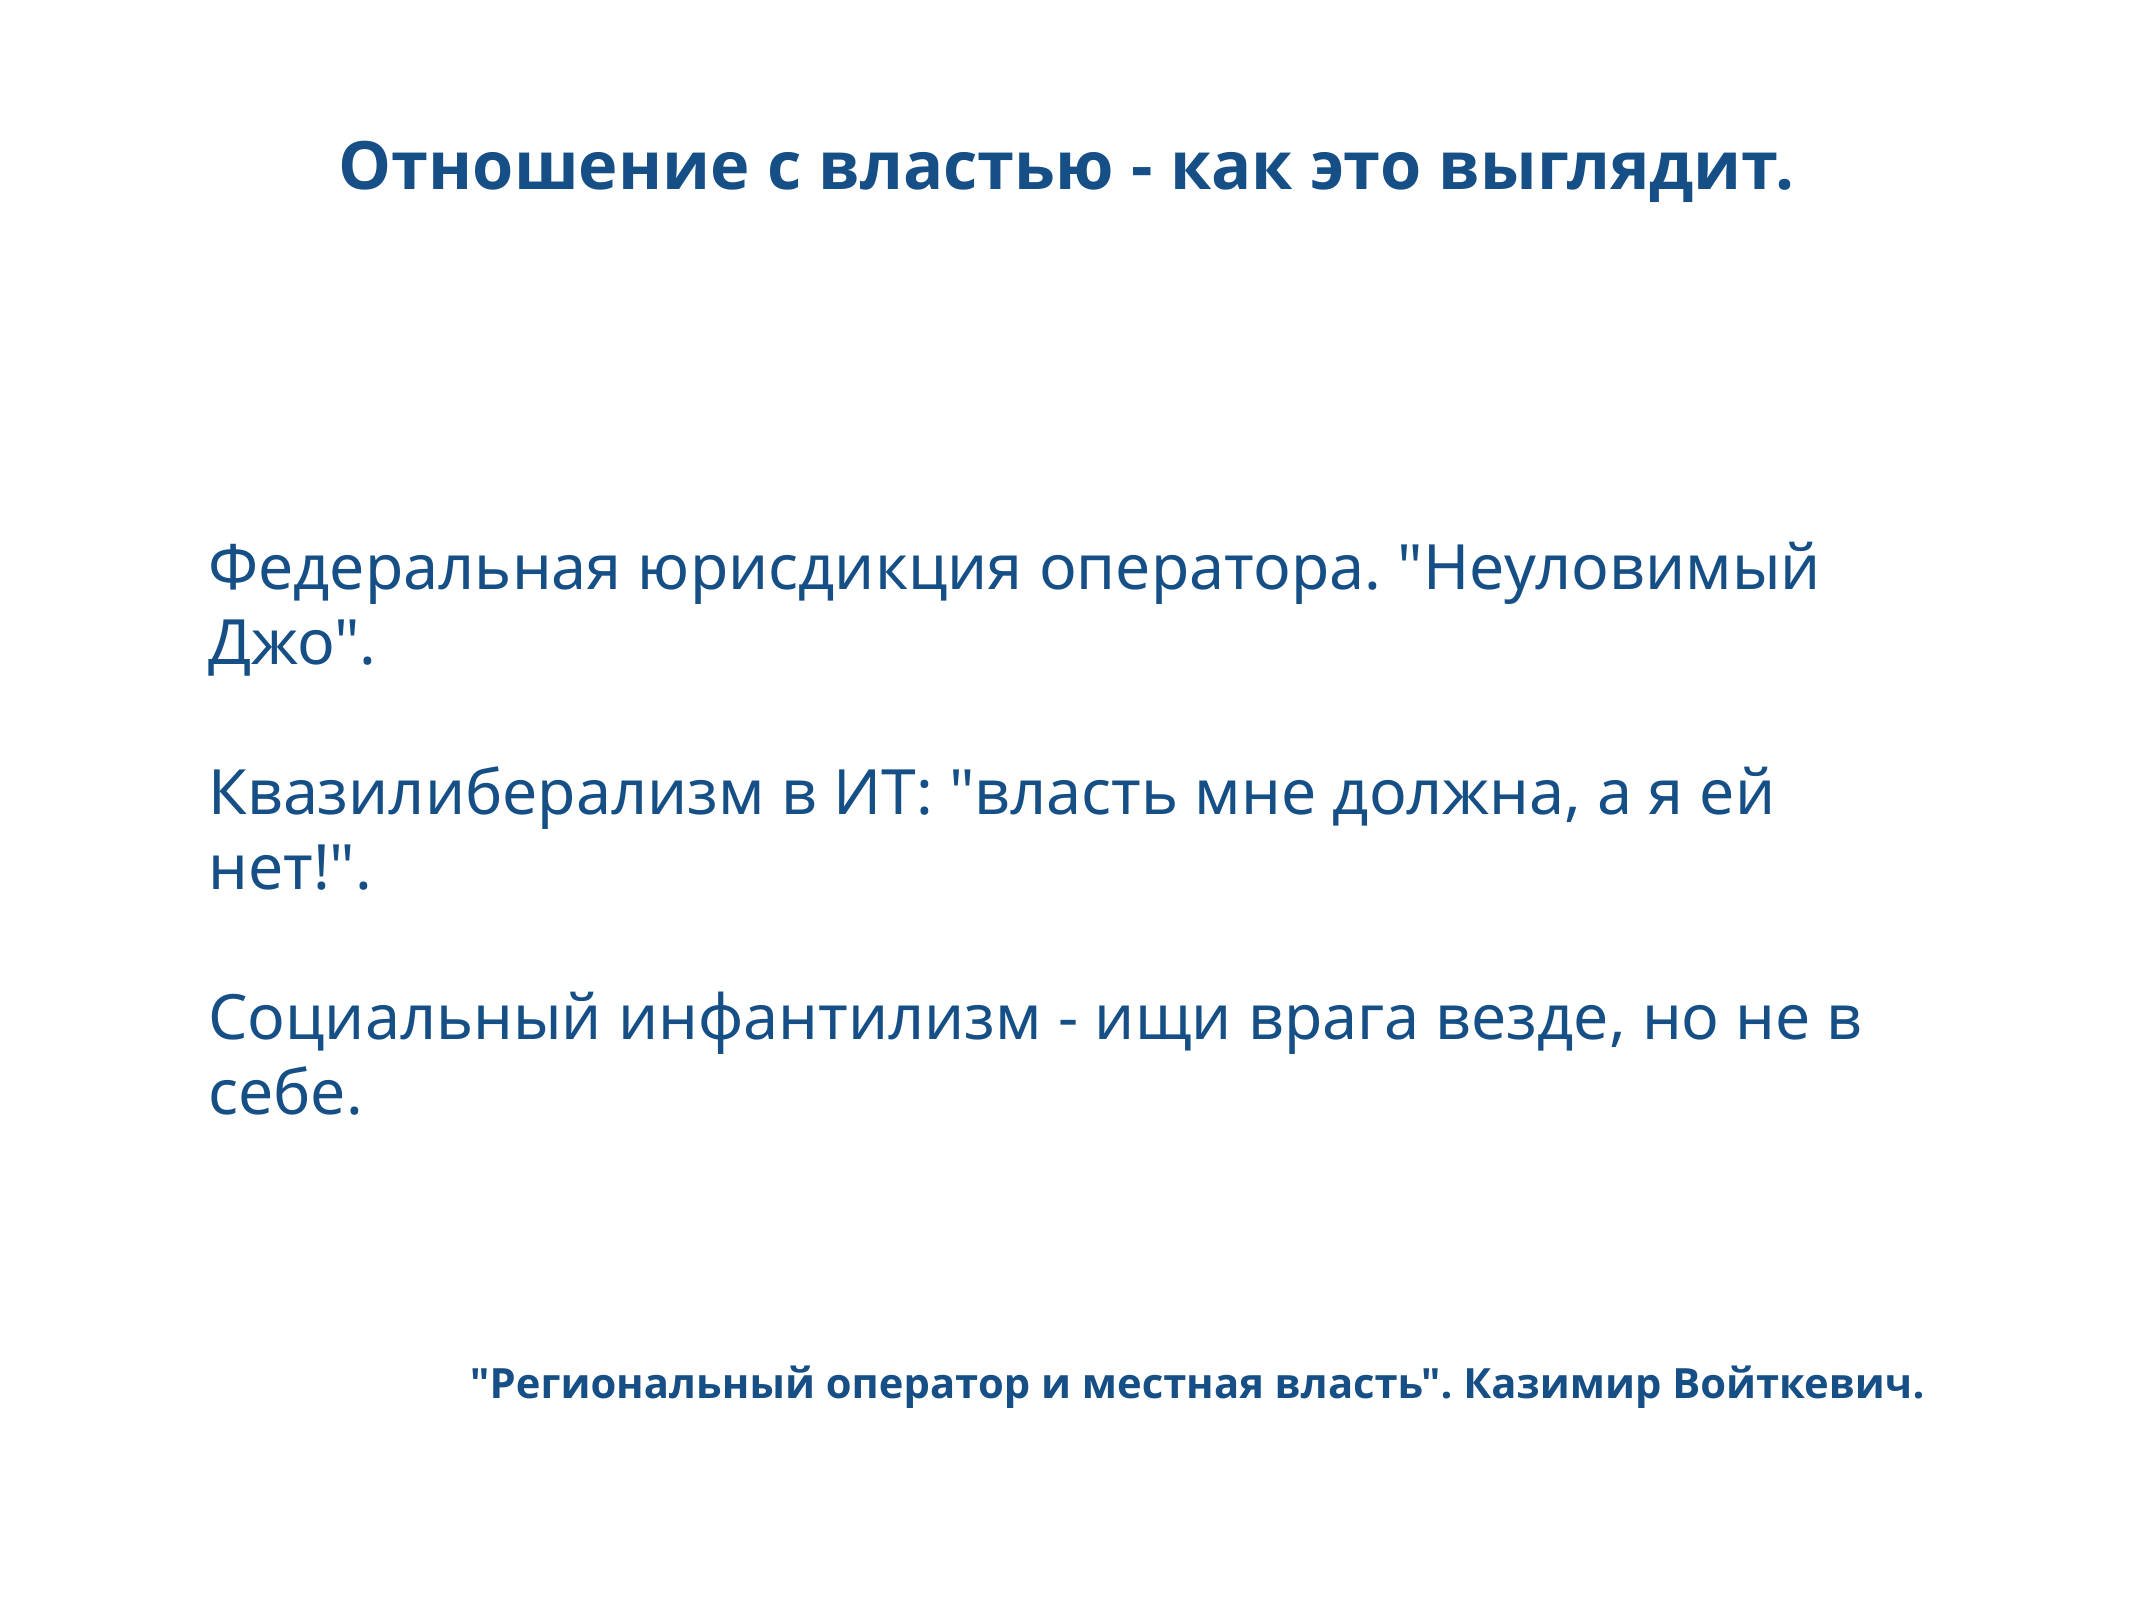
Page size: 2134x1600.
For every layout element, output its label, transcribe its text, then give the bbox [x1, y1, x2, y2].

title Федеральная юрисдикция оператора. "Неуловимый Джо". Квазилиберализм в ИТ: "власть мне должна, а я ей нет!". Социальный инфантилизм - ищи врага везде, но не в себе. [207, 376, 1926, 1224]
text_box "Региональный оператор и местная власть". Казимир Войткевич. [208, 1356, 1925, 1435]
list Отношение с властью - как это выглядит. [207, 122, 1926, 245]
